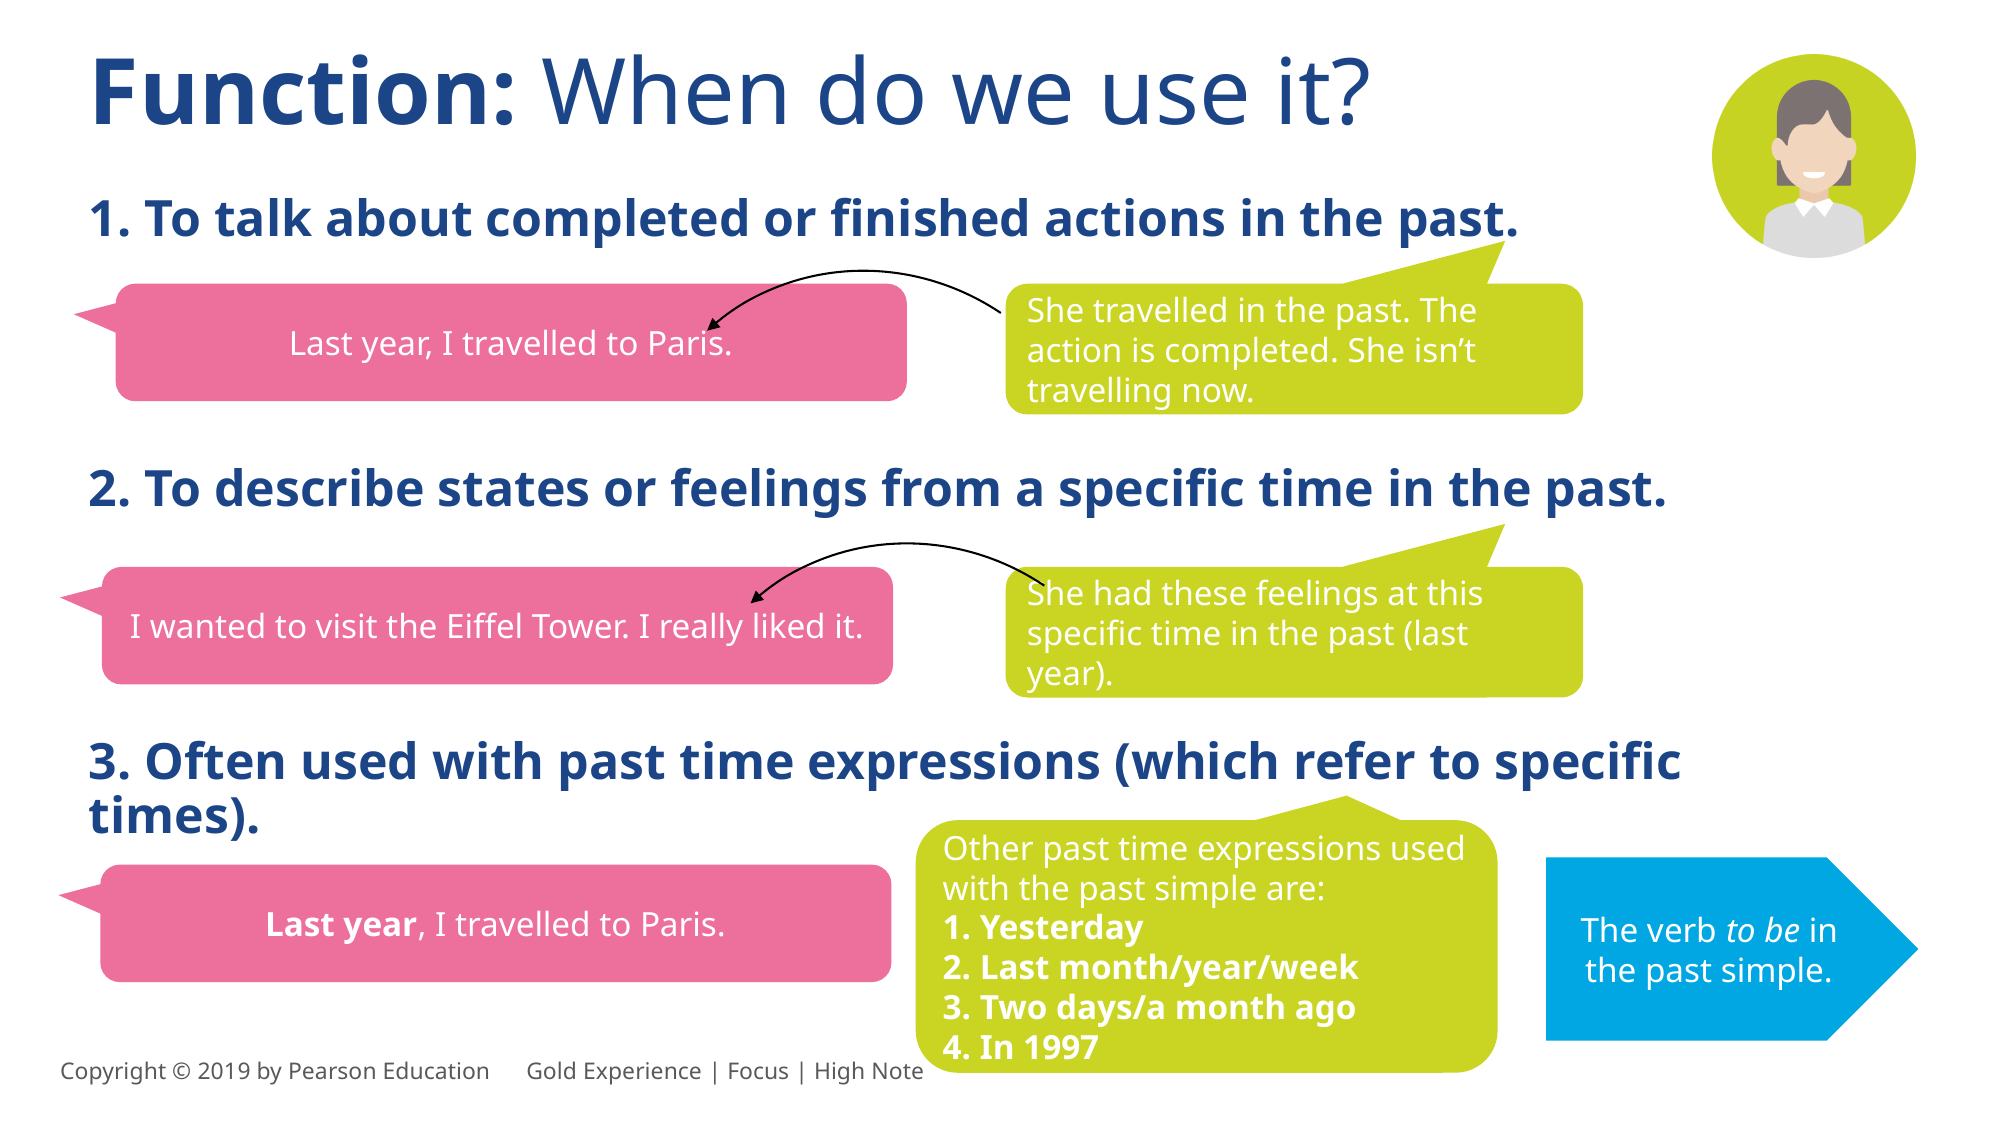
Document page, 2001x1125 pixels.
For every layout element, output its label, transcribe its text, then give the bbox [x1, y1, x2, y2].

text_box 2. To describe states or feelings from a specific time in the past. [73, 456, 1795, 523]
footer Copyright © 2019 by Pearson Education Gold Experience | Focus | High Note [45, 1040, 1084, 1101]
text_box She travelled in the past. The action is completed. She isn’t travelling now. [1003, 238, 1586, 417]
picture [1712, 54, 1917, 258]
text_box Last year, I travelled to Paris. [56, 862, 894, 985]
text_box [750, 542, 1045, 779]
text_box The verb to be in the past simple. [1544, 855, 1921, 1043]
text_box She had these feelings at this specific time in the past (last year). [1003, 521, 1586, 700]
text_box 3. Often used with past time expressions (which refer to specific times). [73, 728, 1830, 796]
title Function: When do we use it? [73, 37, 1827, 186]
text_box 1. To talk about completed or finished actions in the past. [73, 186, 1707, 253]
text_box Other past time expressions used with the past simple are: 1. Yesterday 2. Last month/year/week 3. Two days/a month ago 4. In 1997 [913, 793, 1500, 1075]
text_box Last year, I travelled to Paris. [71, 281, 788, 404]
text_box I wanted to visit the Eiffel Tower. I really liked it. [57, 564, 828, 687]
text_box [707, 269, 1002, 506]
